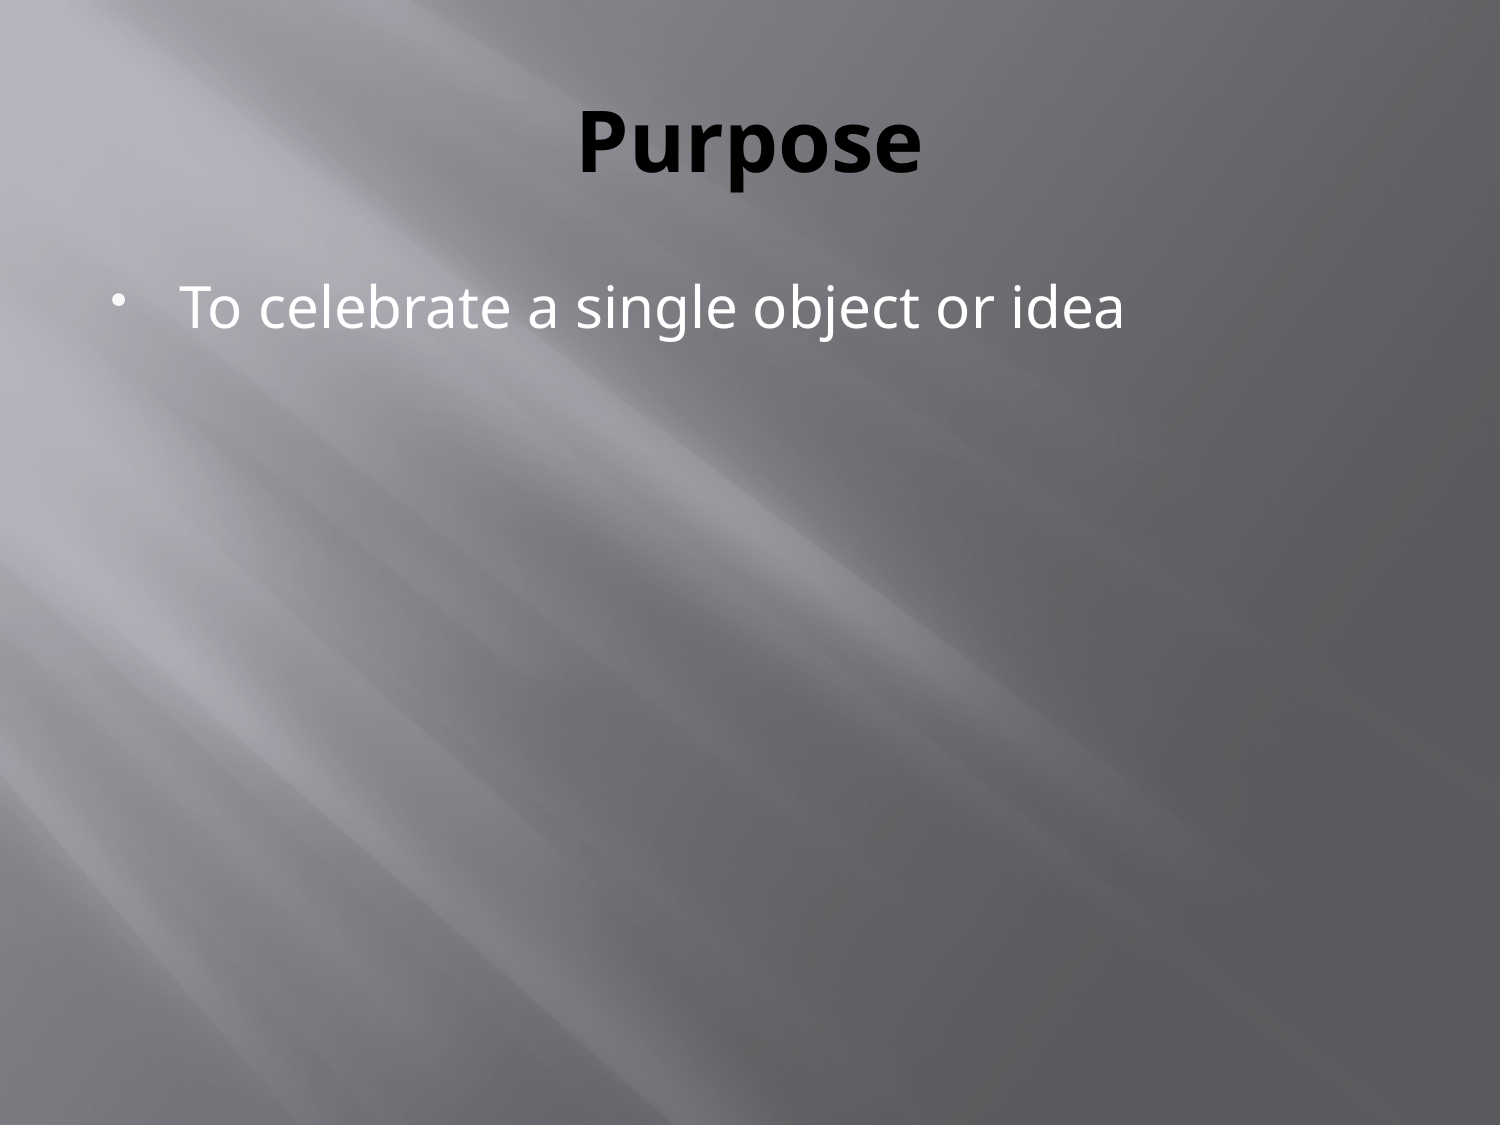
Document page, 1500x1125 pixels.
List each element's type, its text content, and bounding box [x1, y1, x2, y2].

title Purpose [75, 45, 1425, 233]
list To celebrate a single object or idea [75, 262, 1425, 1035]
